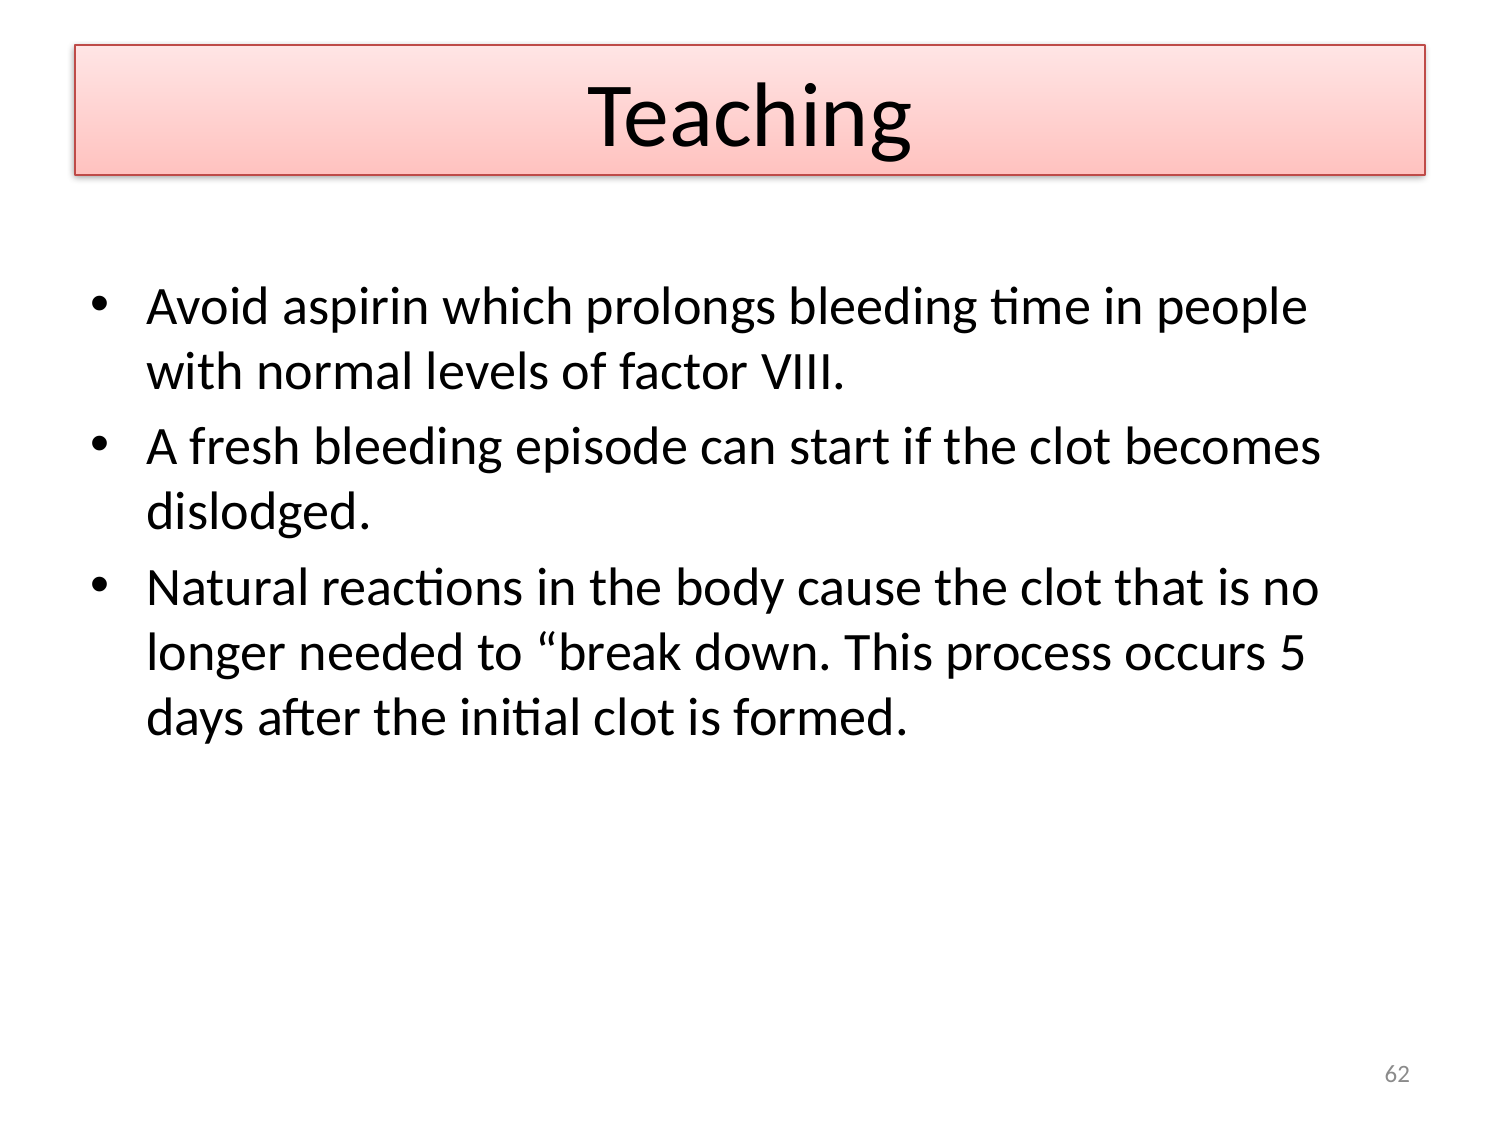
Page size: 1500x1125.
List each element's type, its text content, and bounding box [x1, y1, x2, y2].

list Avoid aspirin which prolongs bleeding time in people with normal levels of factor VIII. A fresh bleeding episode can start if the clot becomes dislodged. Natural reactions in the body cause the clot that is no longer needed to “break down. This process occurs 5 days after the initial clot is formed. [75, 262, 1425, 1005]
slide_number 62 [1074, 1042, 1425, 1103]
title Teaching [74, 44, 1426, 176]
